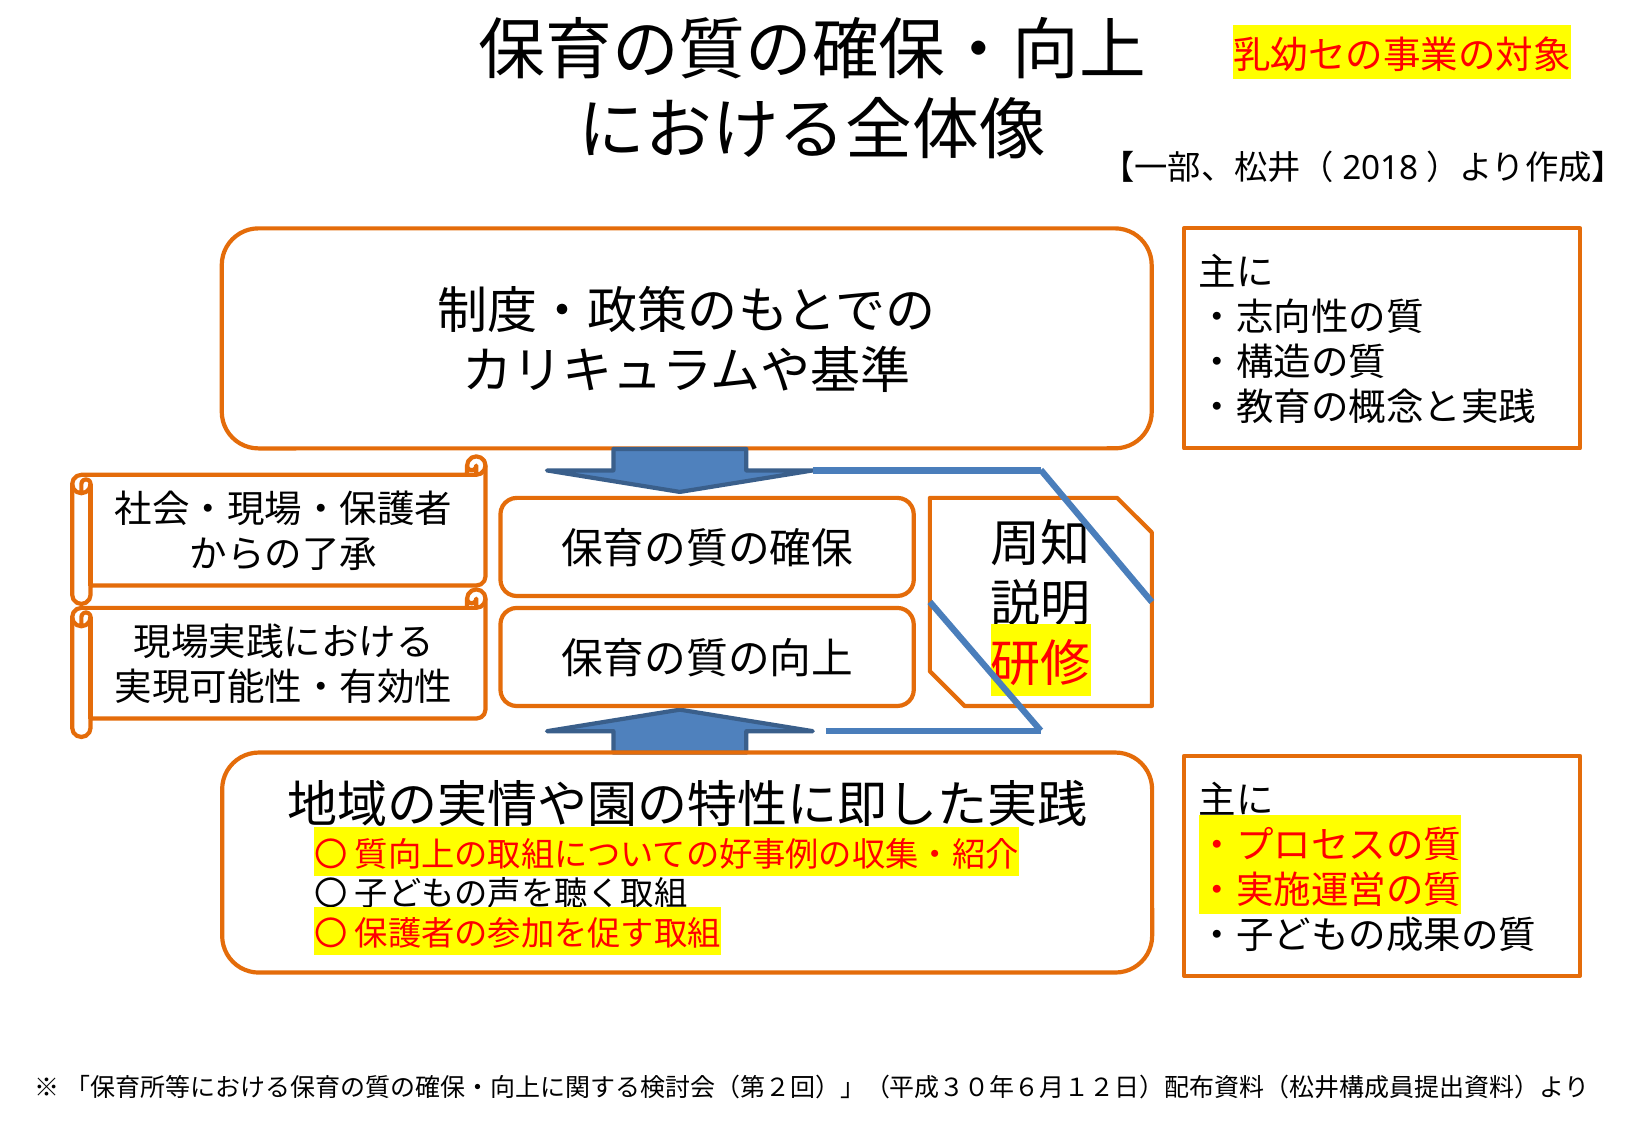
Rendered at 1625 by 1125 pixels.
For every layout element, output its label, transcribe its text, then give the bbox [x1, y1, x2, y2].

text_box [544, 446, 813, 494]
text_box 保育の質の確保・向上における全体像 [440, 0, 1184, 175]
text_box 現場実践における 実現可能性・有効性 [70, 587, 488, 740]
text_box 【一部、松井（2018）より作成】 [1086, 138, 1625, 194]
text_box [544, 709, 815, 750]
text_box 制度・政策のもとでの カリキュラムや基準 [219, 226, 1154, 451]
text_box 乳幼セの事業の対象 [1186, 23, 1618, 84]
text_box 主に ・プロセスの質 ・実施運営の質 ・子どもの成果の質 [1182, 754, 1582, 978]
text_box 周知 説明 研修 [927, 495, 1154, 709]
text_box 保育の質の向上 [498, 605, 916, 709]
text_box ※「保育所等における保育の質の確保・向上に関する検討会（第２回）」（平成３０年６月１２日）配布資料（松井構成員提出資料）より [0, 1064, 1625, 1110]
text_box 社会・現場・保護者からの了承 [70, 454, 488, 606]
text_box 主に ・志向性の質 ・構造の質 ・教育の概念と実践 [1182, 226, 1582, 450]
text_box 地域の実情や園の特性に即した実践 〇 質向上の取組についての好事例の収集・紹介 〇 子どもの声を聴く取組 〇 保護者の参加を促す取組 [220, 750, 1155, 975]
text_box 保育の質の確保 [498, 495, 916, 599]
